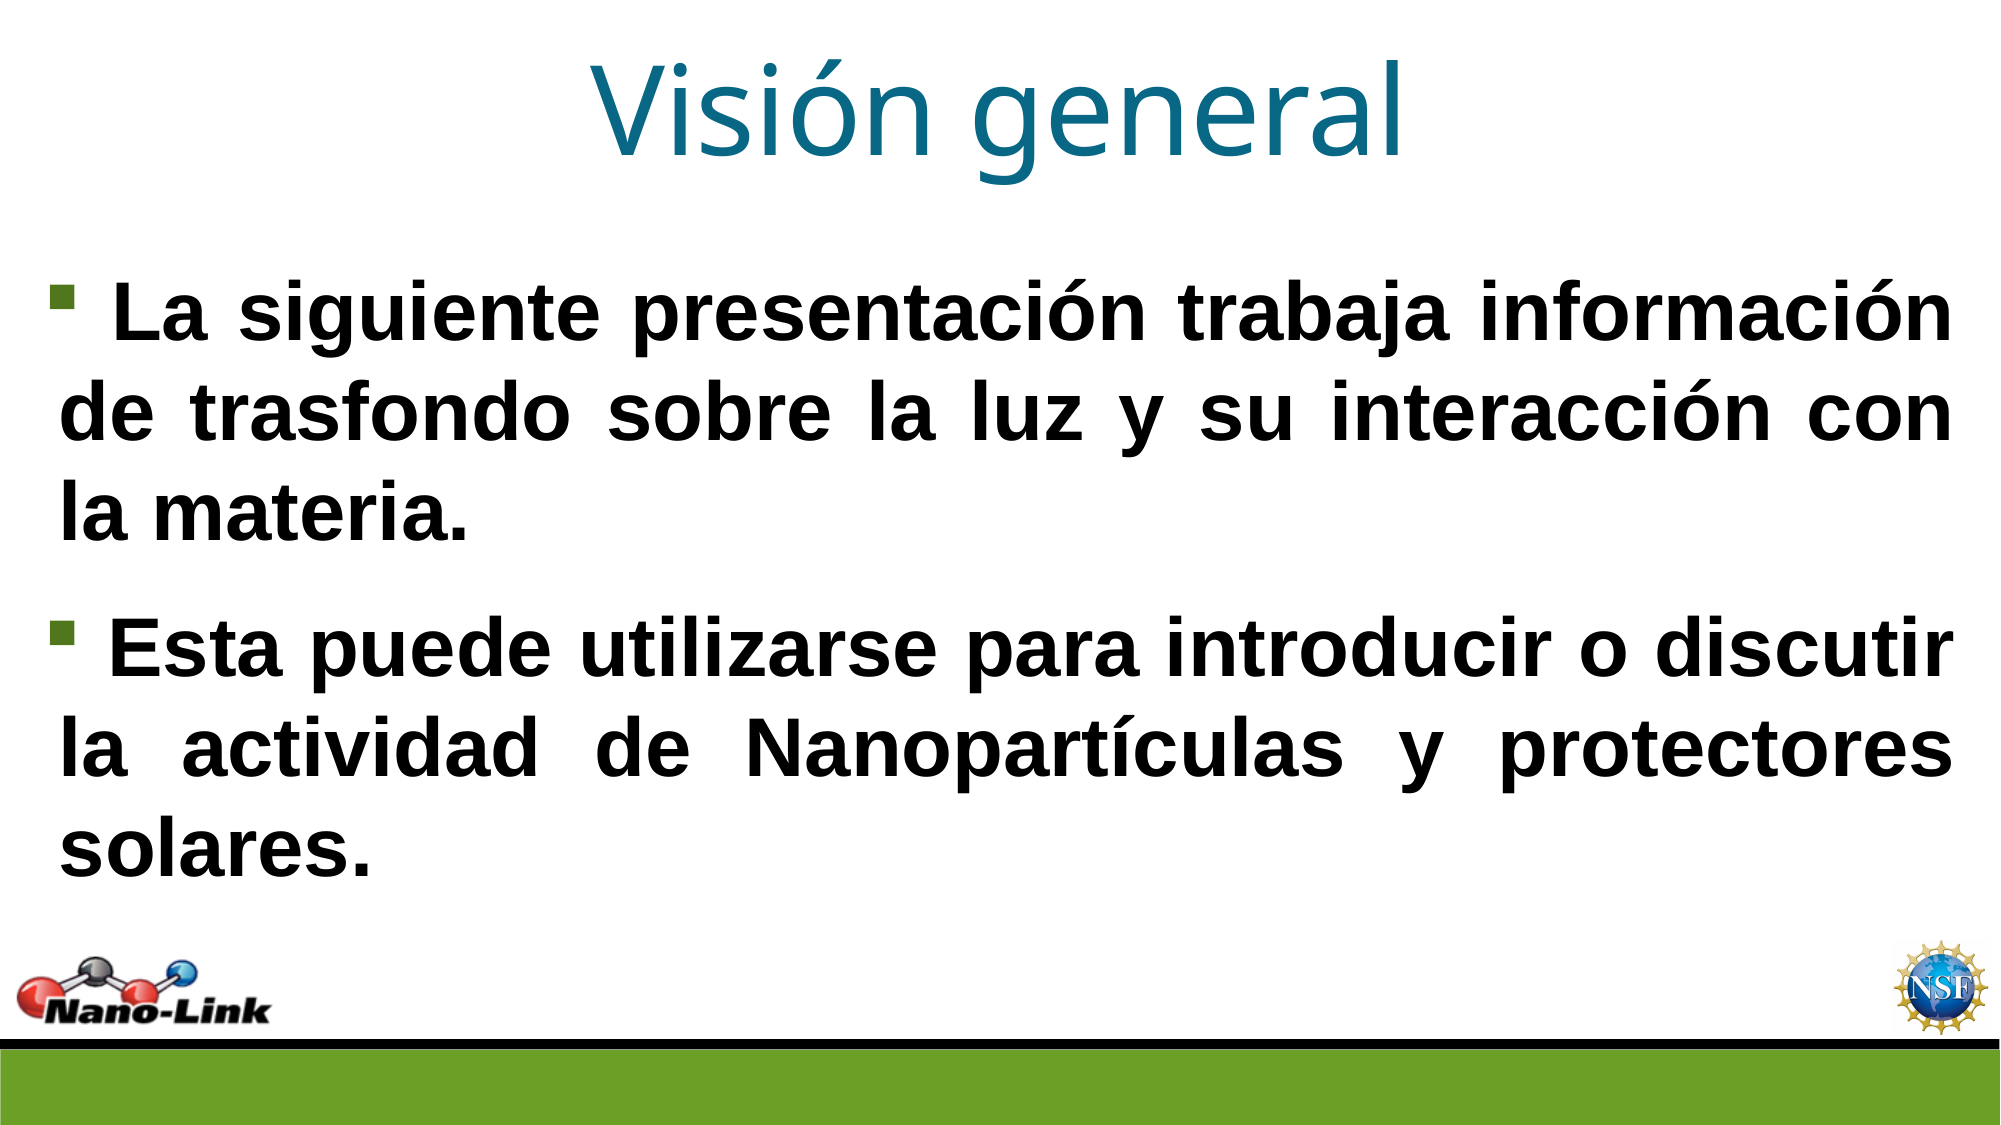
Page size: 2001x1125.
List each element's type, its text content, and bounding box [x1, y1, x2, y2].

picture [1891, 939, 1990, 1037]
picture [10, 946, 286, 1037]
list La siguiente presentación trabaja información de trasfondo sobre la luz y su interacción con la materia. Esta puede utilizarse para introducir o discutir la actividad de Nanopartículas y protectores solares. [43, 249, 1957, 900]
text_box Visión general [0, 0, 2000, 188]
